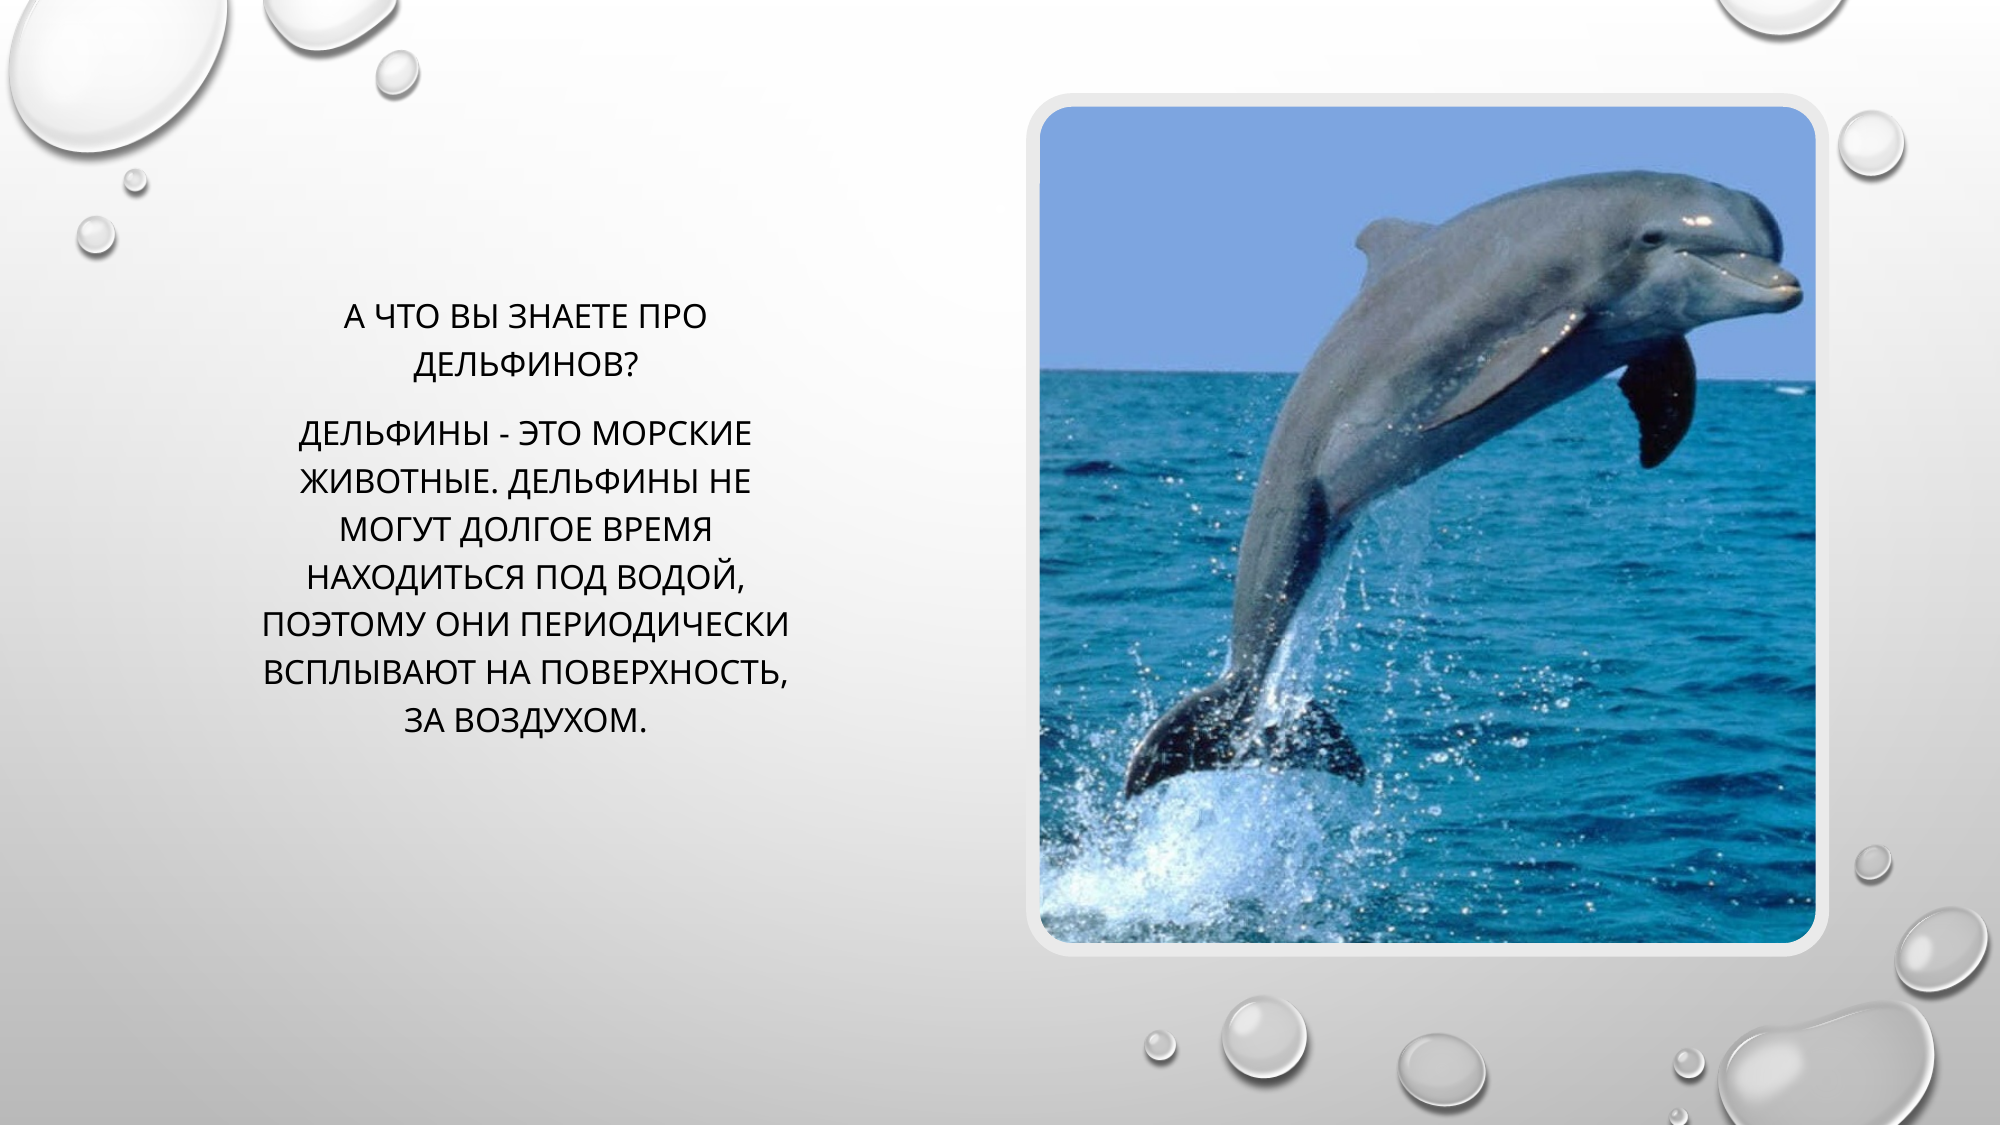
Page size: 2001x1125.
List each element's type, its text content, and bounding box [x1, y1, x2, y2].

picture [0, 0, 2000, 1125]
list А что вы знаете про дельфинов? Дельфины - это морские животные. Дельфины не могут долгое время находиться под водой, поэтому они периодически всплывают на поверхность, за воздухом. [227, 279, 825, 950]
